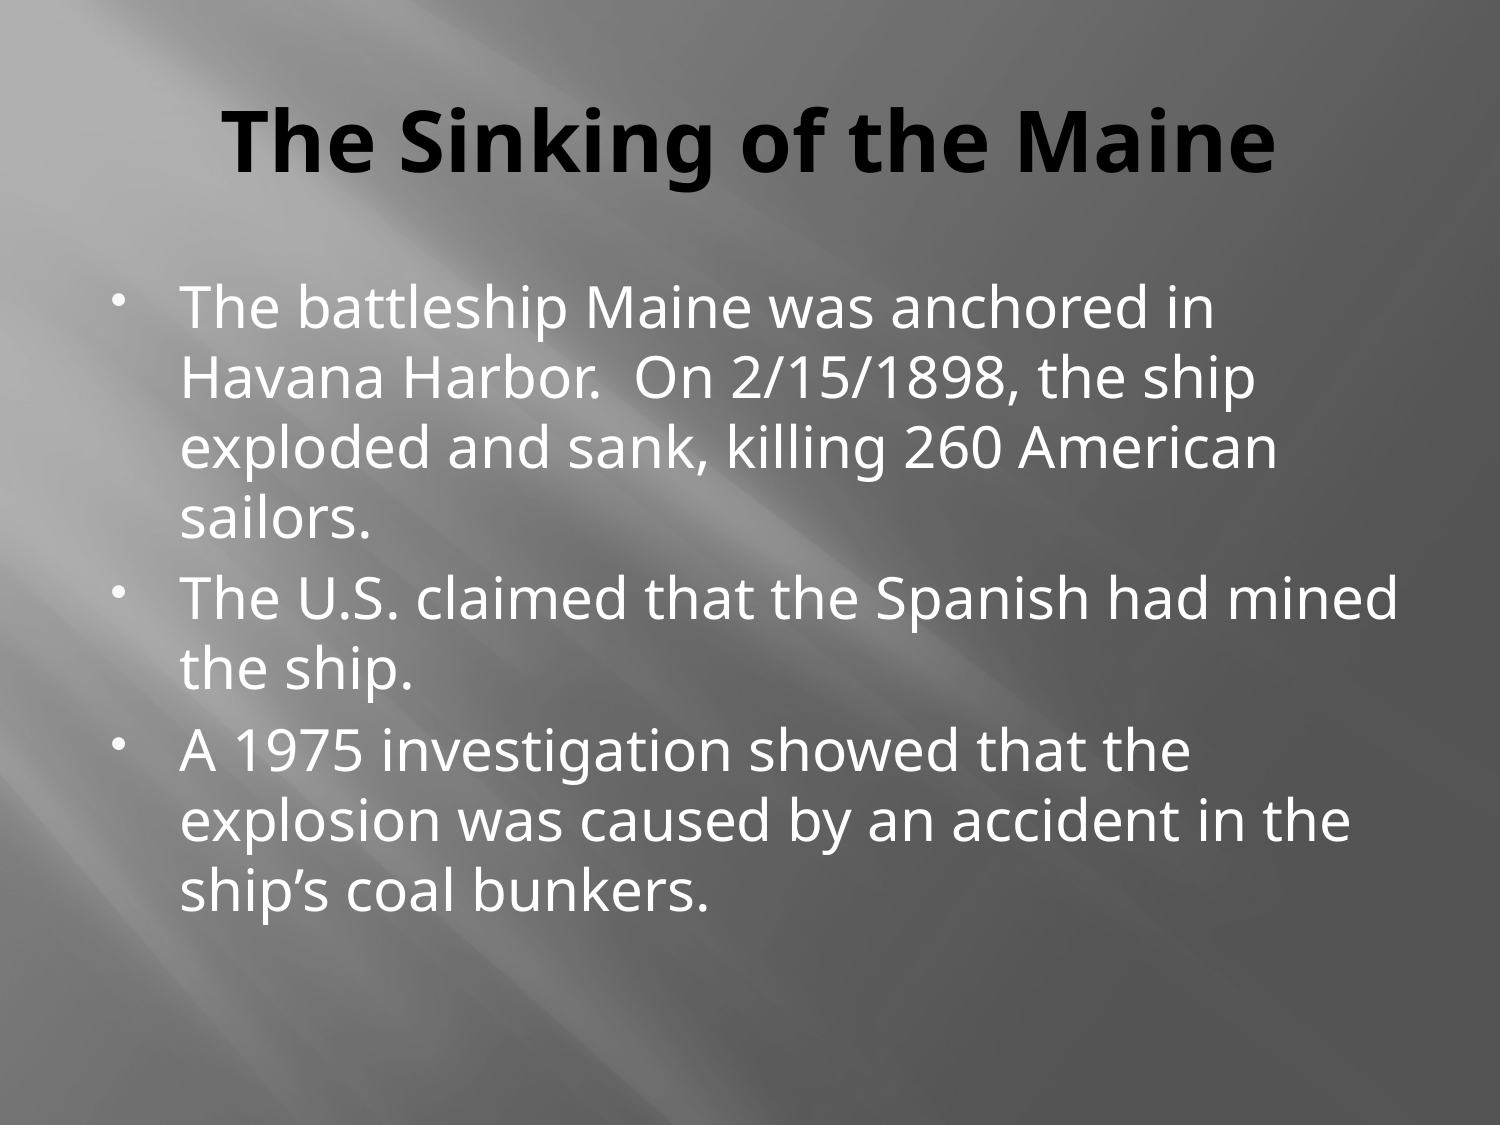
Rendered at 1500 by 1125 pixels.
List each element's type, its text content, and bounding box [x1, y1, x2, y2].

list The battleship Maine was anchored in Havana Harbor. On 2/15/1898, the ship exploded and sank, killing 260 American sailors. The U.S. claimed that the Spanish had mined the ship. A 1975 investigation showed that the explosion was caused by an accident in the ship’s coal bunkers. [75, 262, 1425, 1035]
title The Sinking of the Maine [75, 45, 1425, 233]
